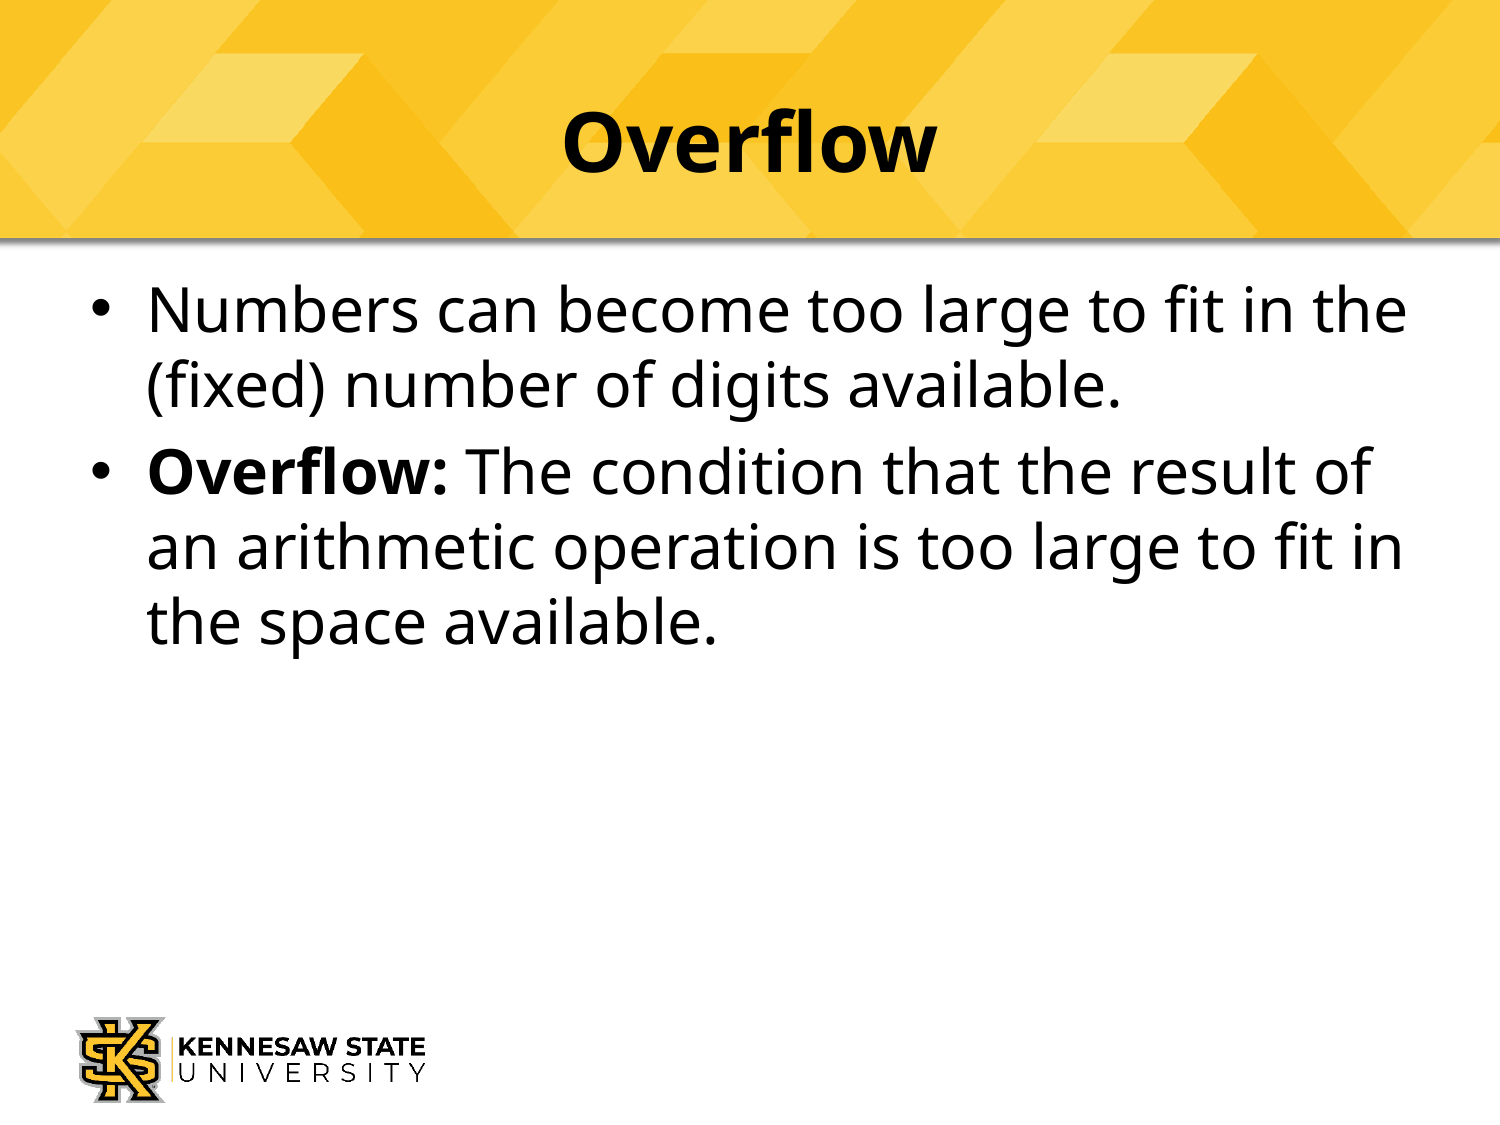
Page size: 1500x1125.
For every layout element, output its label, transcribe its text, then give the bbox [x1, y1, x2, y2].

title Overflow [75, 45, 1425, 233]
picture [0, 0, 1500, 251]
picture [75, 1017, 425, 1103]
list Numbers can become too large to fit in the (fixed) number of digits available. Overflow: The condition that the result of an arithmetic operation is too large to fit in the space available. [75, 262, 1425, 1005]
